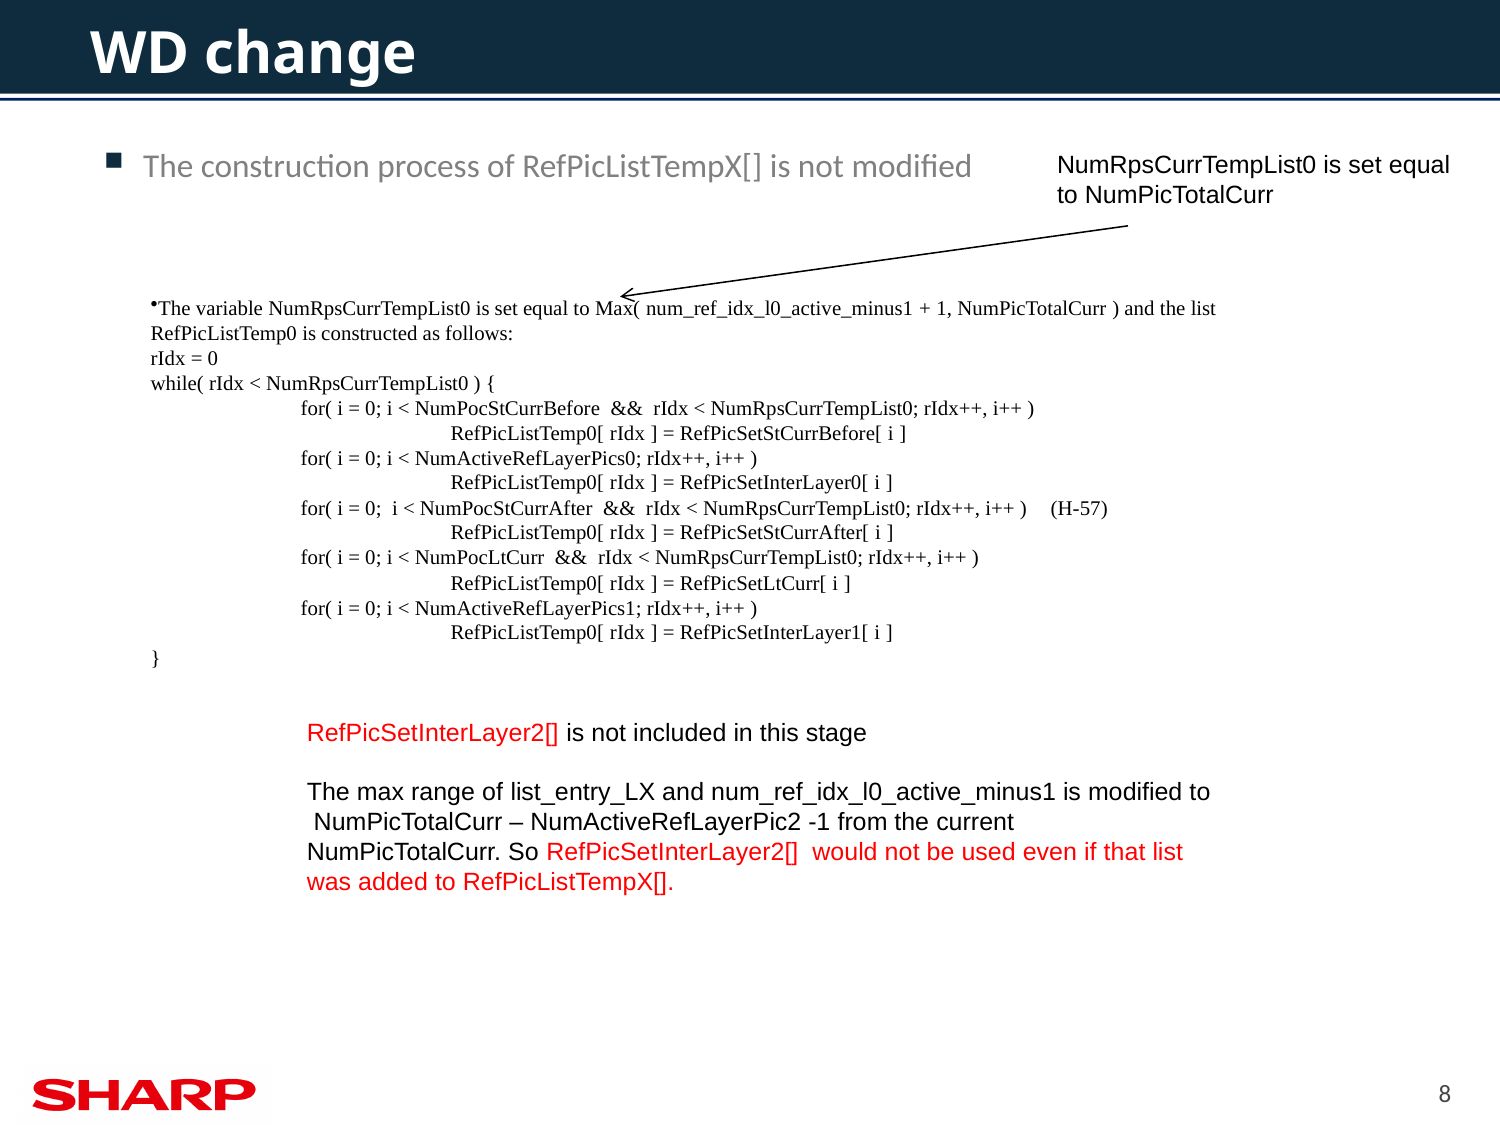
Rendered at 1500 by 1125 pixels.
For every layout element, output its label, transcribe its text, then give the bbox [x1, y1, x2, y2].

text_box RefPicSetInterLayer2[] is not included in this stage The max range of list_entry_LX and num_ref_idx_l0_active_minus1 is modified to NumPicTotalCurr – NumActiveRefLayerPic2 -1 from the current NumPicTotalCurr. So RefPicSetInterLayer2[] would not be used even if that list was added to RefPicListTempX[]. [301, 710, 1223, 902]
list The construction process of RefPicListTempX[] is not modified [74, 128, 1426, 1051]
slide_number 8 [1345, 1062, 1467, 1108]
title WD change [74, 15, 1426, 85]
picture [17, 1064, 271, 1125]
text_box The variable NumRpsCurrTempList0 is set equal to Max( num_ref_idx_l0_active_minus1 + 1, NumPicTotalCurr ) and the list RefPicListTemp0 is constructed as follows: rIdx = 0 while( rIdx < NumRpsCurrTempList0 ) { for( i = 0; i < NumPocStCurrBefore && rIdx < NumRpsCurrTempList0; rIdx++, i++ ) RefPicListTemp0[ rIdx ] = RefPicSetStCurrBefore[ i ] for( i = 0; i < NumActiveRefLayerPics0; rIdx++, i++ ) RefPicListTemp0[ rIdx ] = RefPicSetInterLayer0[ i ] for( i = 0; i < NumPocStCurrAfter && rIdx < NumRpsCurrTempList0; rIdx++, i++ ) (H‑57) RefPicListTemp0[ rIdx ] = RefPicSetStCurrAfter[ i ] for( i = 0; i < NumPocLtCurr && rIdx < NumRpsCurrTempList0; rIdx++, i++ ) RefPicListTemp0[ rIdx ] = RefPicSetLtCurr[ i ] for( i = 0; i < NumActiveRefLayerPics1; rIdx++, i++ ) RefPicListTemp0[ rIdx ] = RefPicSetInterLayer1[ i ] } [135, 286, 1247, 677]
text_box NumRpsCurrTempList0 is set equal to NumPicTotalCurr [1051, 143, 1483, 215]
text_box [619, 225, 1129, 297]
